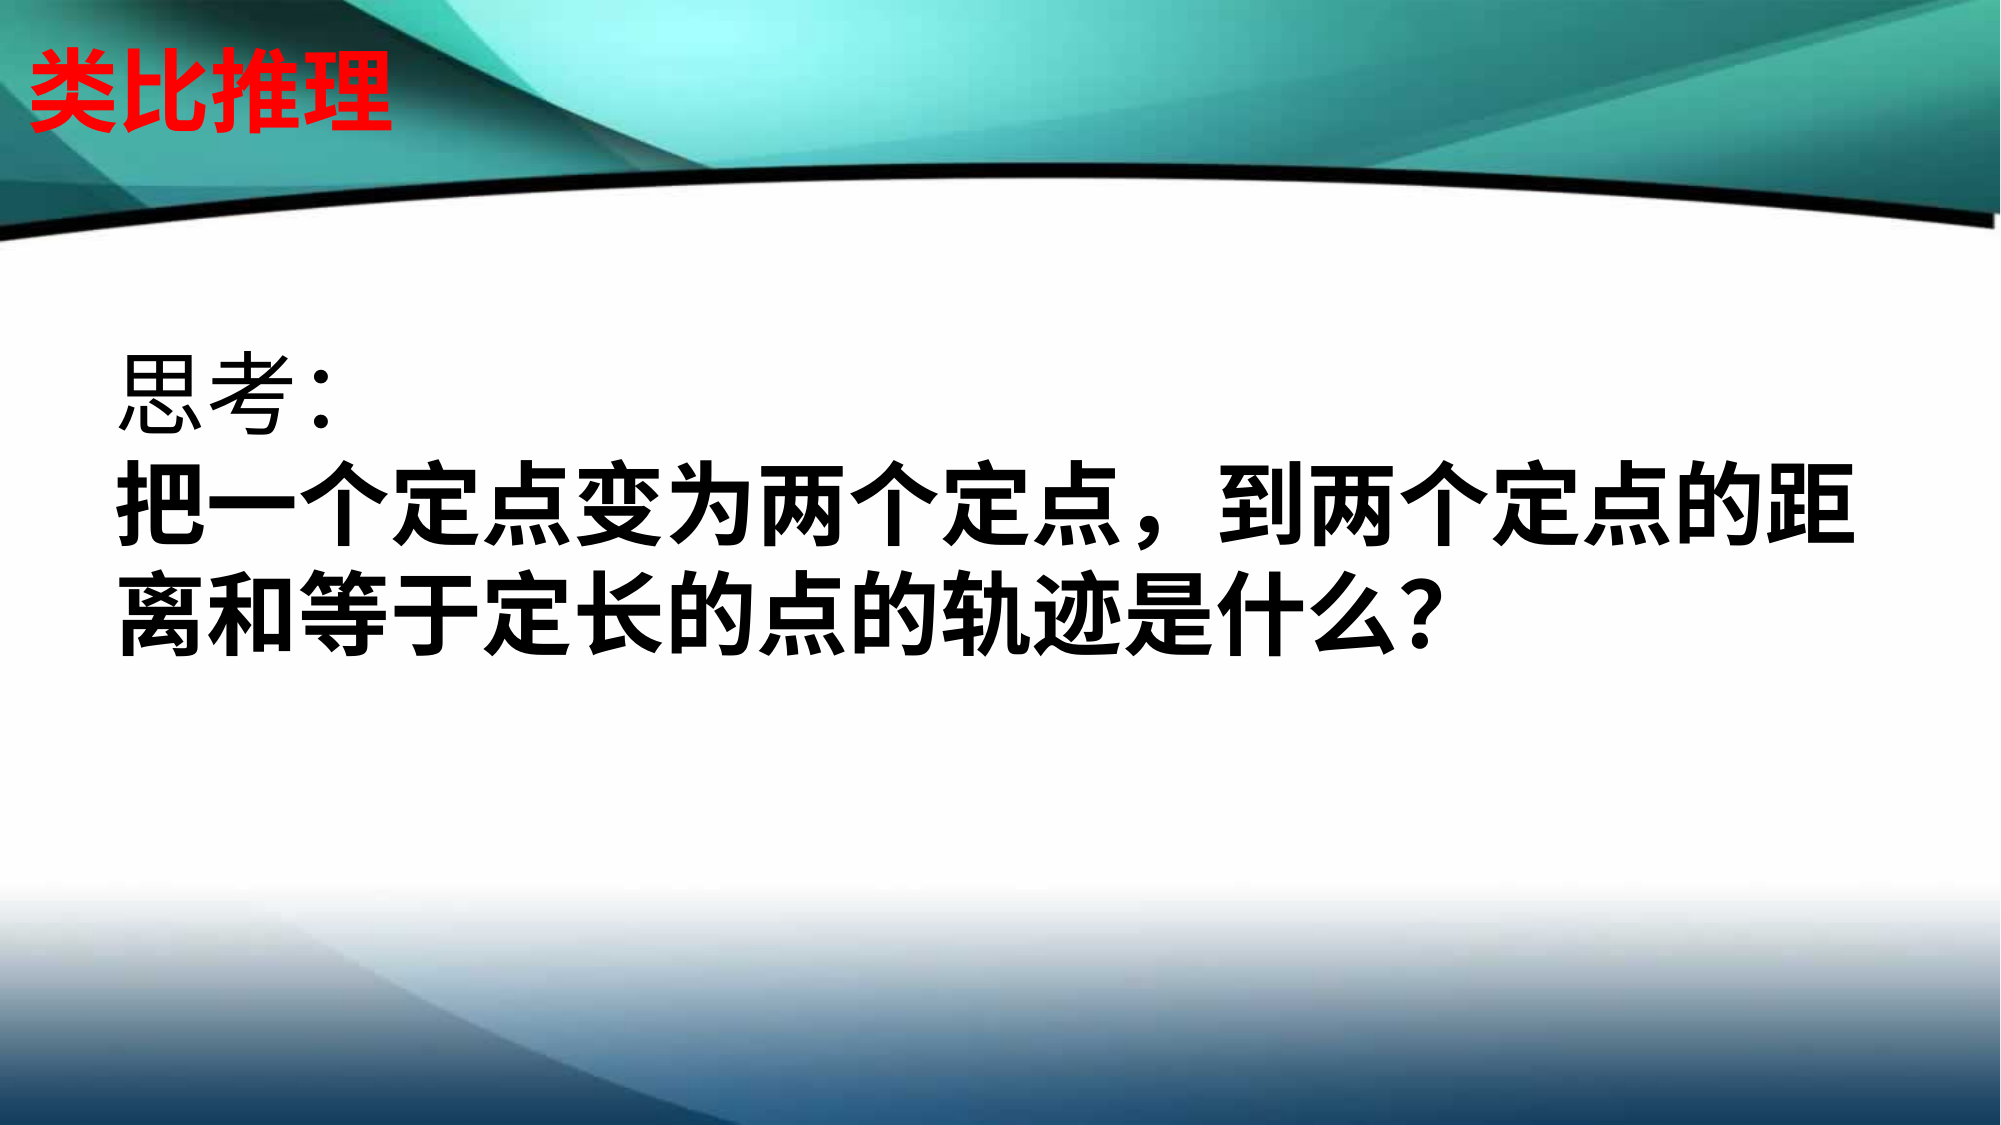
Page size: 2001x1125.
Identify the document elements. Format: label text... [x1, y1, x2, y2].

picture [0, 0, 2001, 1125]
text_box 类比推理 [12, 26, 440, 151]
title 思考： 把一个定点变为两个定点，到两个定点的距离和等于定长的点的轨迹是什么？ [99, 438, 1901, 565]
